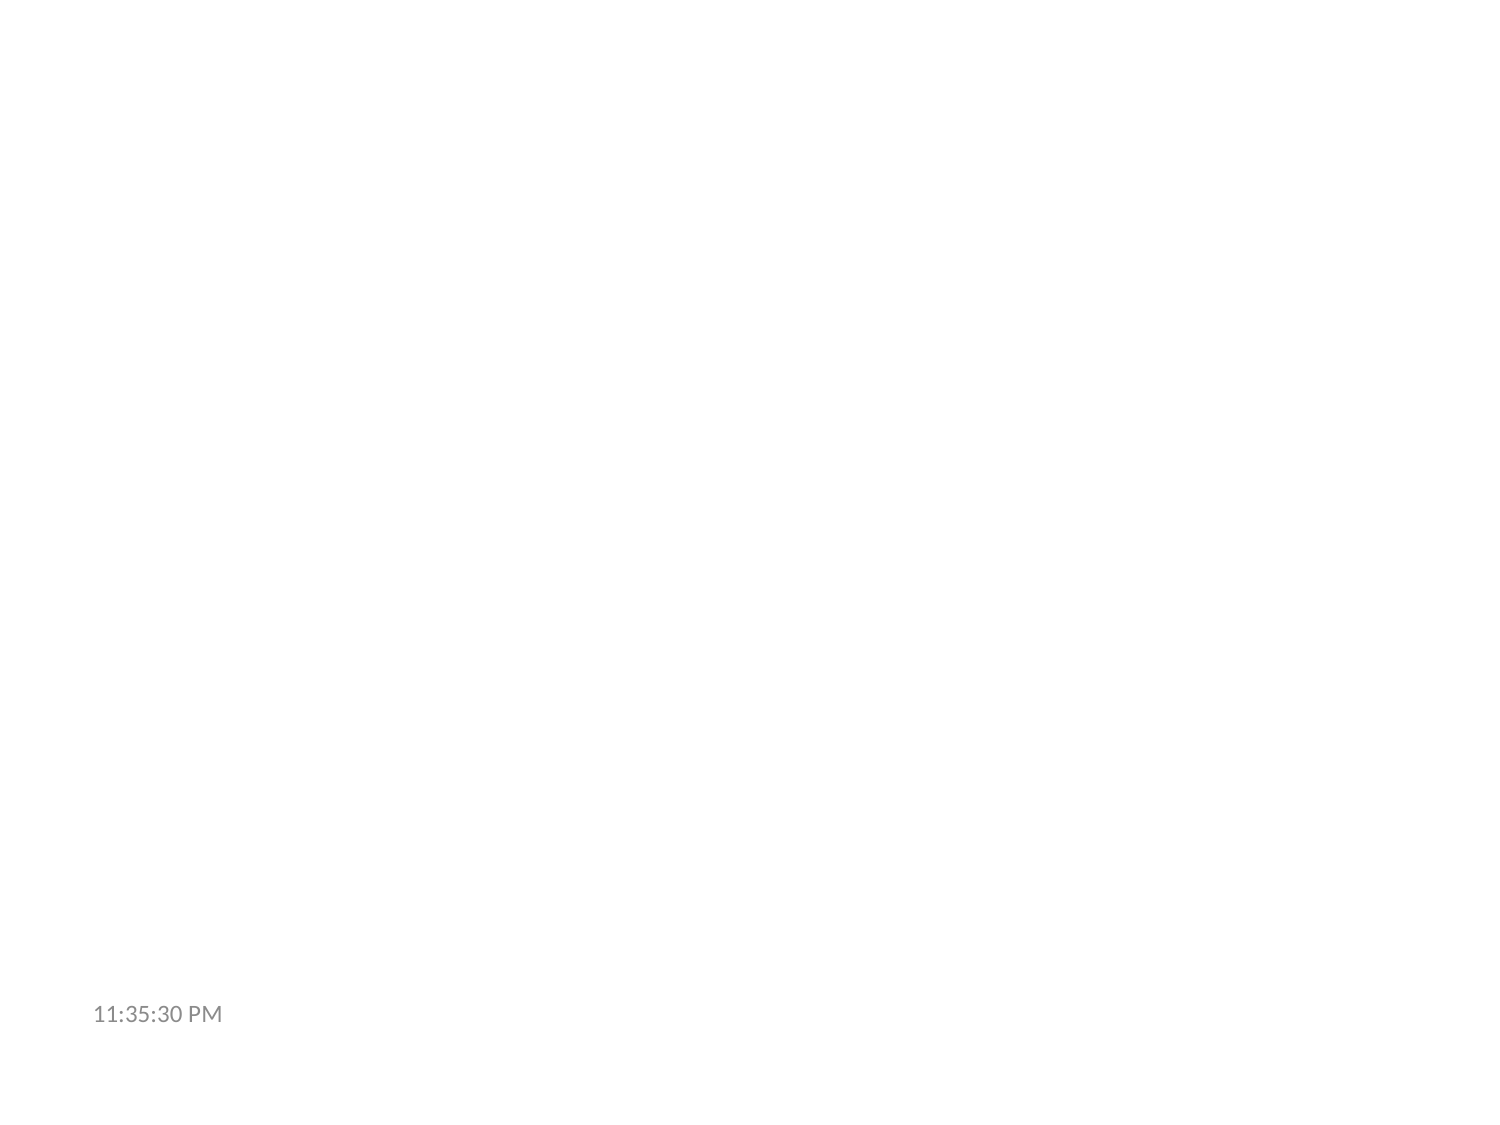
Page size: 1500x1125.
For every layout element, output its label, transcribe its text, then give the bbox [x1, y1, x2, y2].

text_box 3:35:09 PM [77, 982, 428, 1043]
